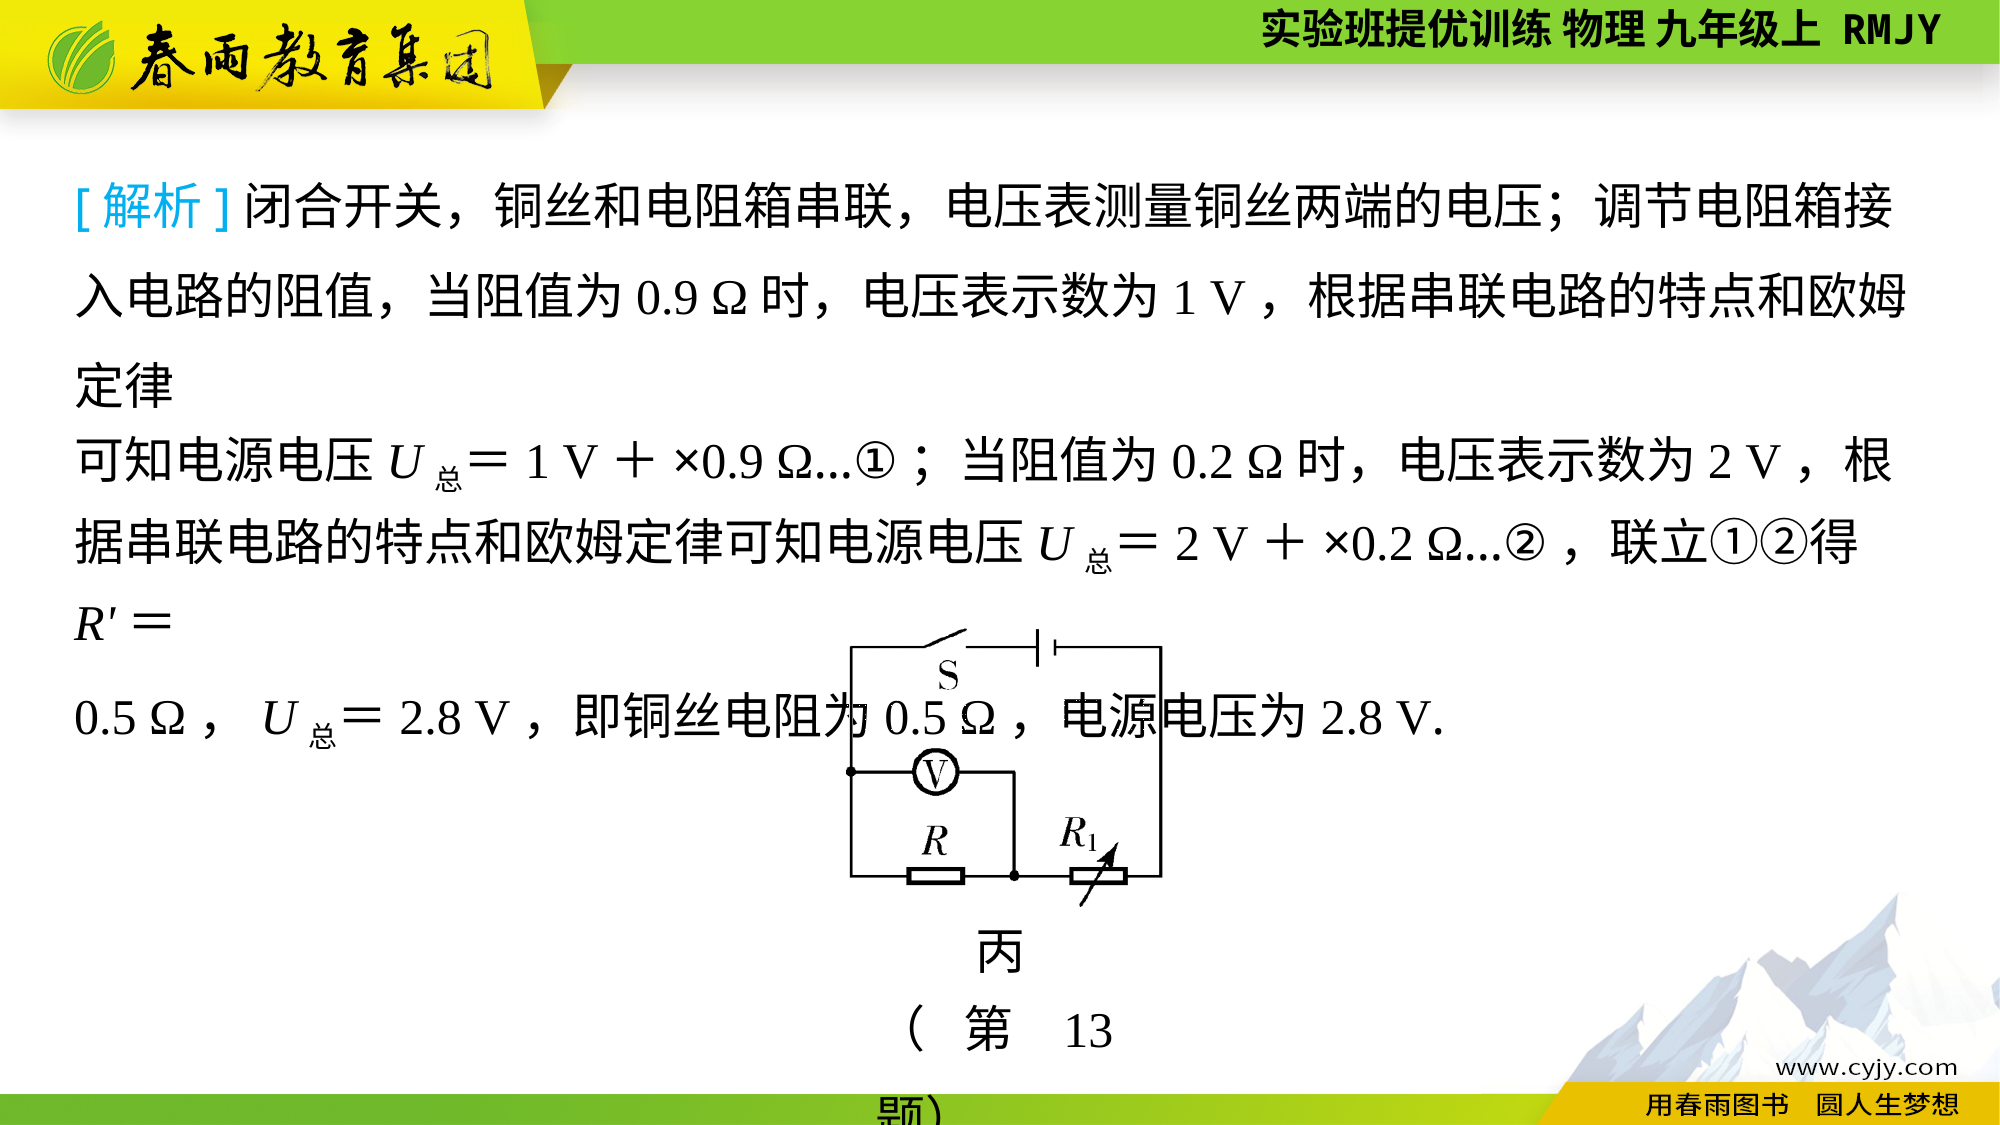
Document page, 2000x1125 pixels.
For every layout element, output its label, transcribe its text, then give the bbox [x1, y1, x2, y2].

picture [0, 0, 2000, 1125]
text_box 丙 [960, 929, 1041, 960]
text_box （第13题） [860, 960, 1141, 1066]
